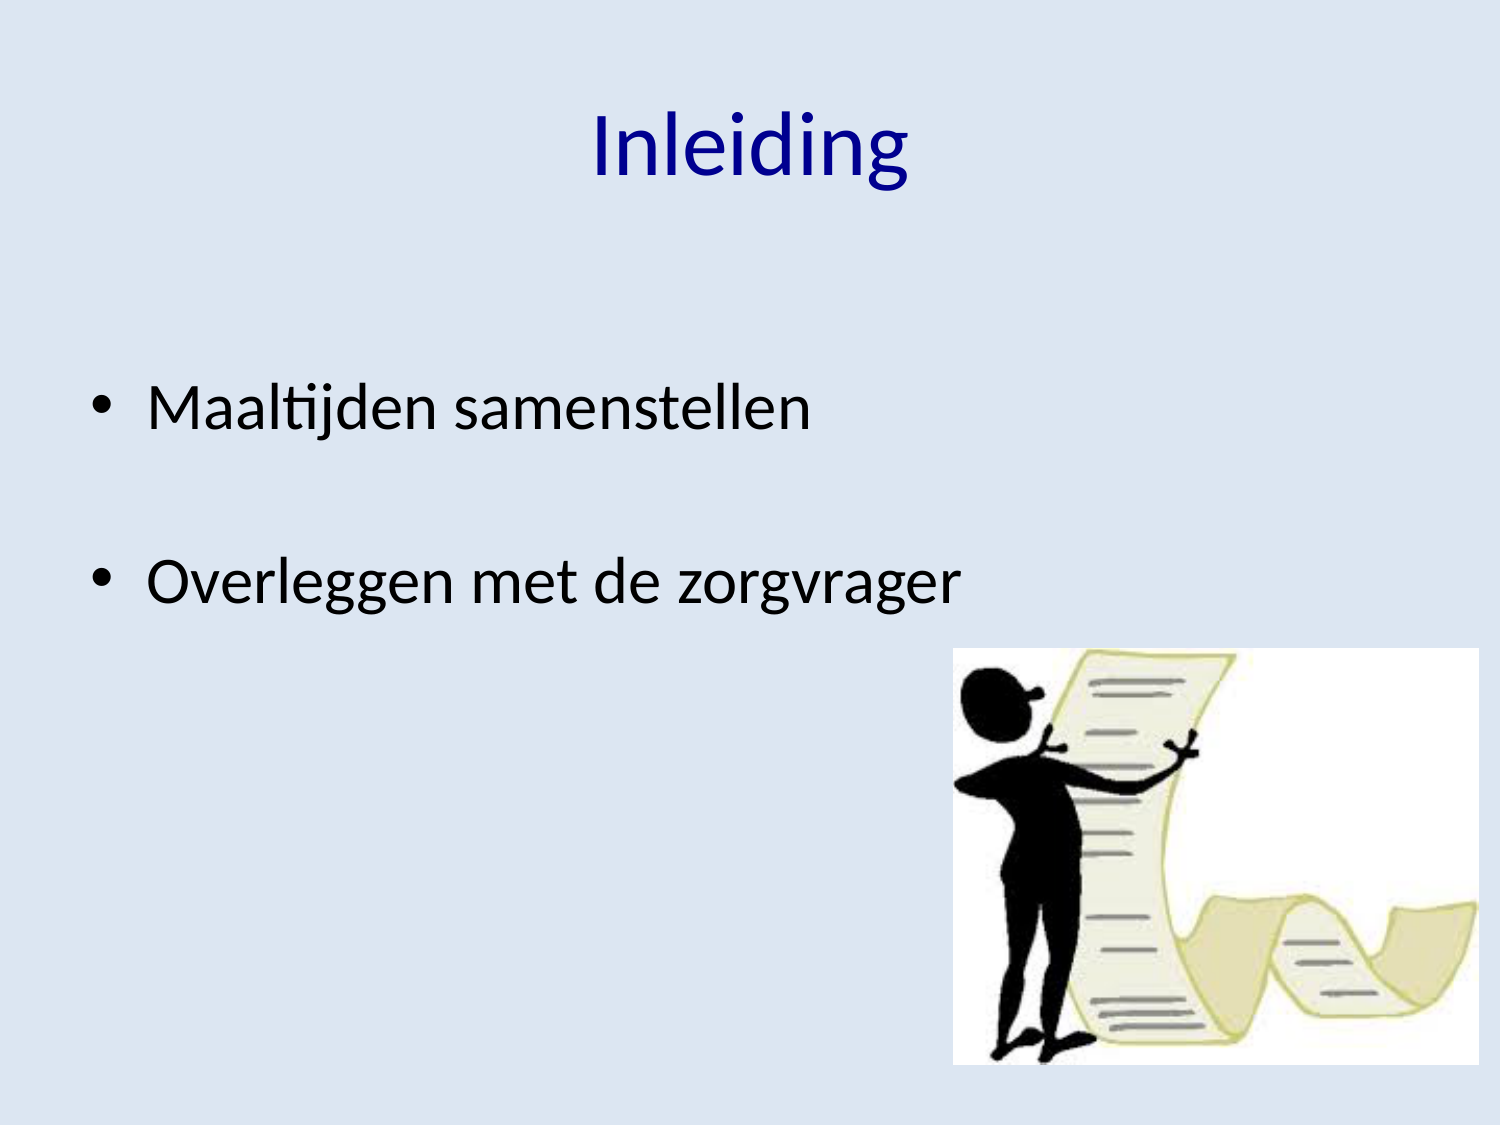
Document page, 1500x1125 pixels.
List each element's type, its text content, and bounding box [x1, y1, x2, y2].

list Maaltijden samenstellen Overleggen met de zorgvrager [75, 262, 1425, 1005]
title Inleiding [75, 45, 1425, 233]
picture [952, 647, 1479, 1066]
